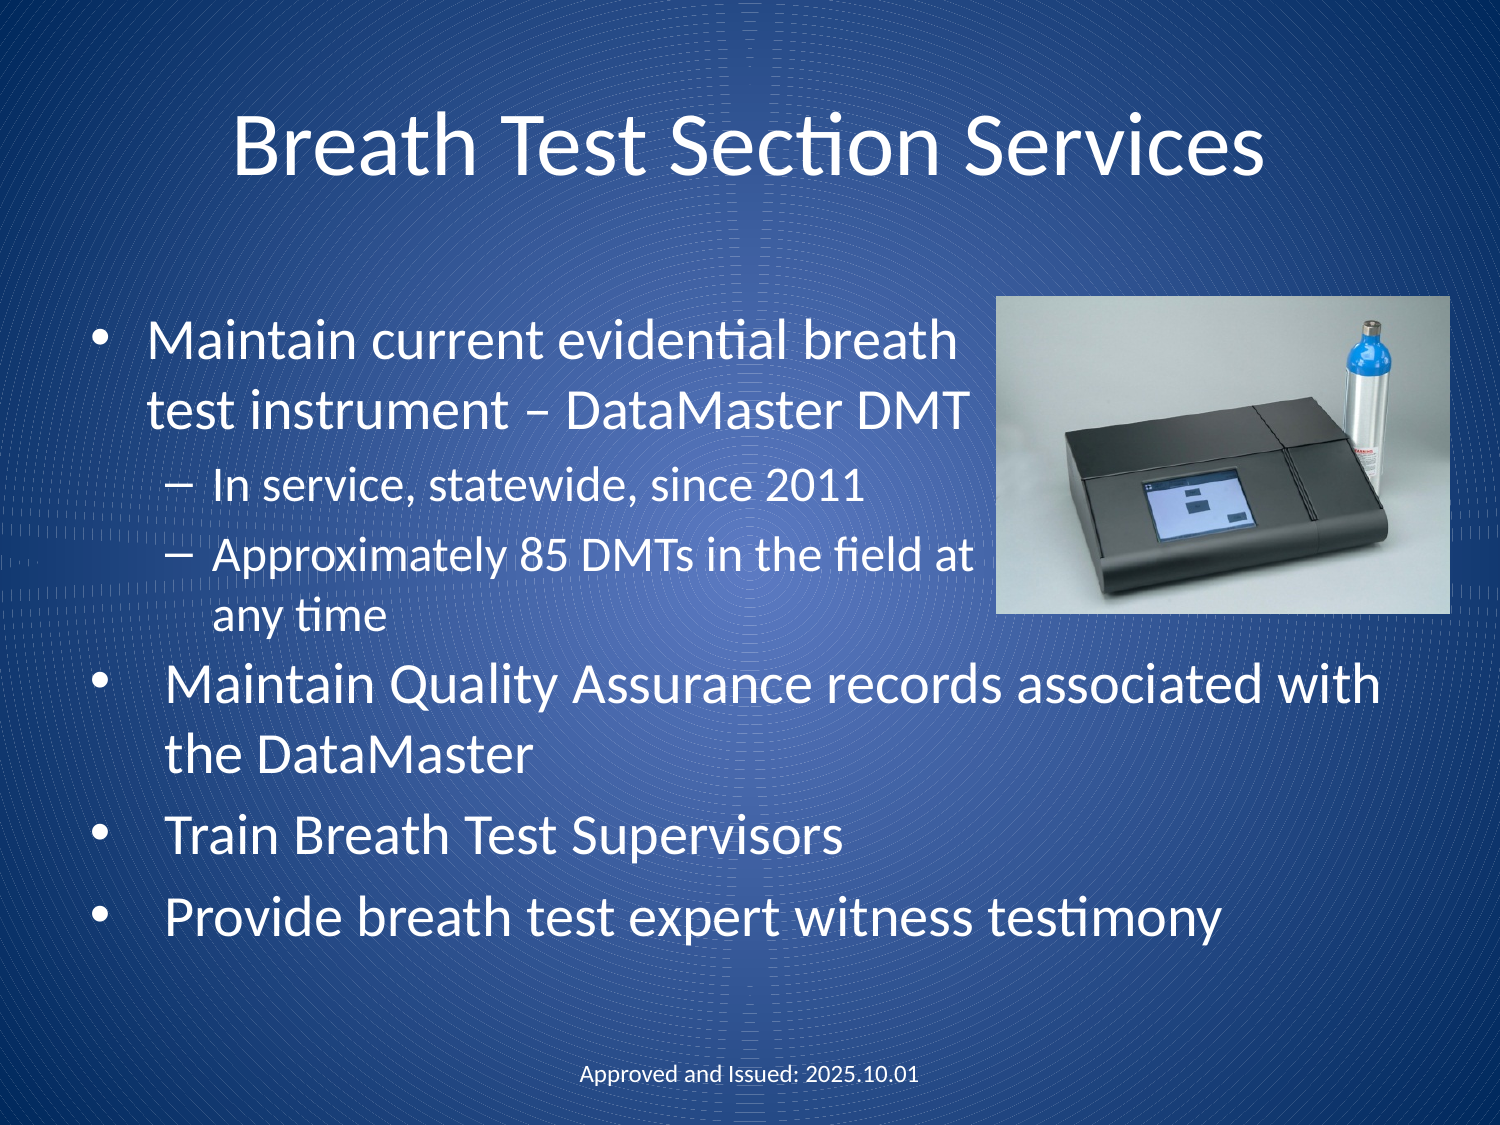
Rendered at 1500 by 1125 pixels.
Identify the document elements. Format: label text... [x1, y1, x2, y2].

footer Approved and Issued: 2025.10.01 [512, 1042, 988, 1103]
list Maintain current evidential breath test instrument – DataMaster DMT In service, statewide, since 2011 Approximately 85 DMTs in the field at any time [75, 293, 997, 637]
text_box Maintain Quality Assurance records associated with the DataMaster Train Breath Test Supervisors Provide breath test expert witness testimony [75, 637, 1450, 956]
title Breath Test Section Services [75, 45, 1425, 233]
picture [996, 296, 1451, 614]
